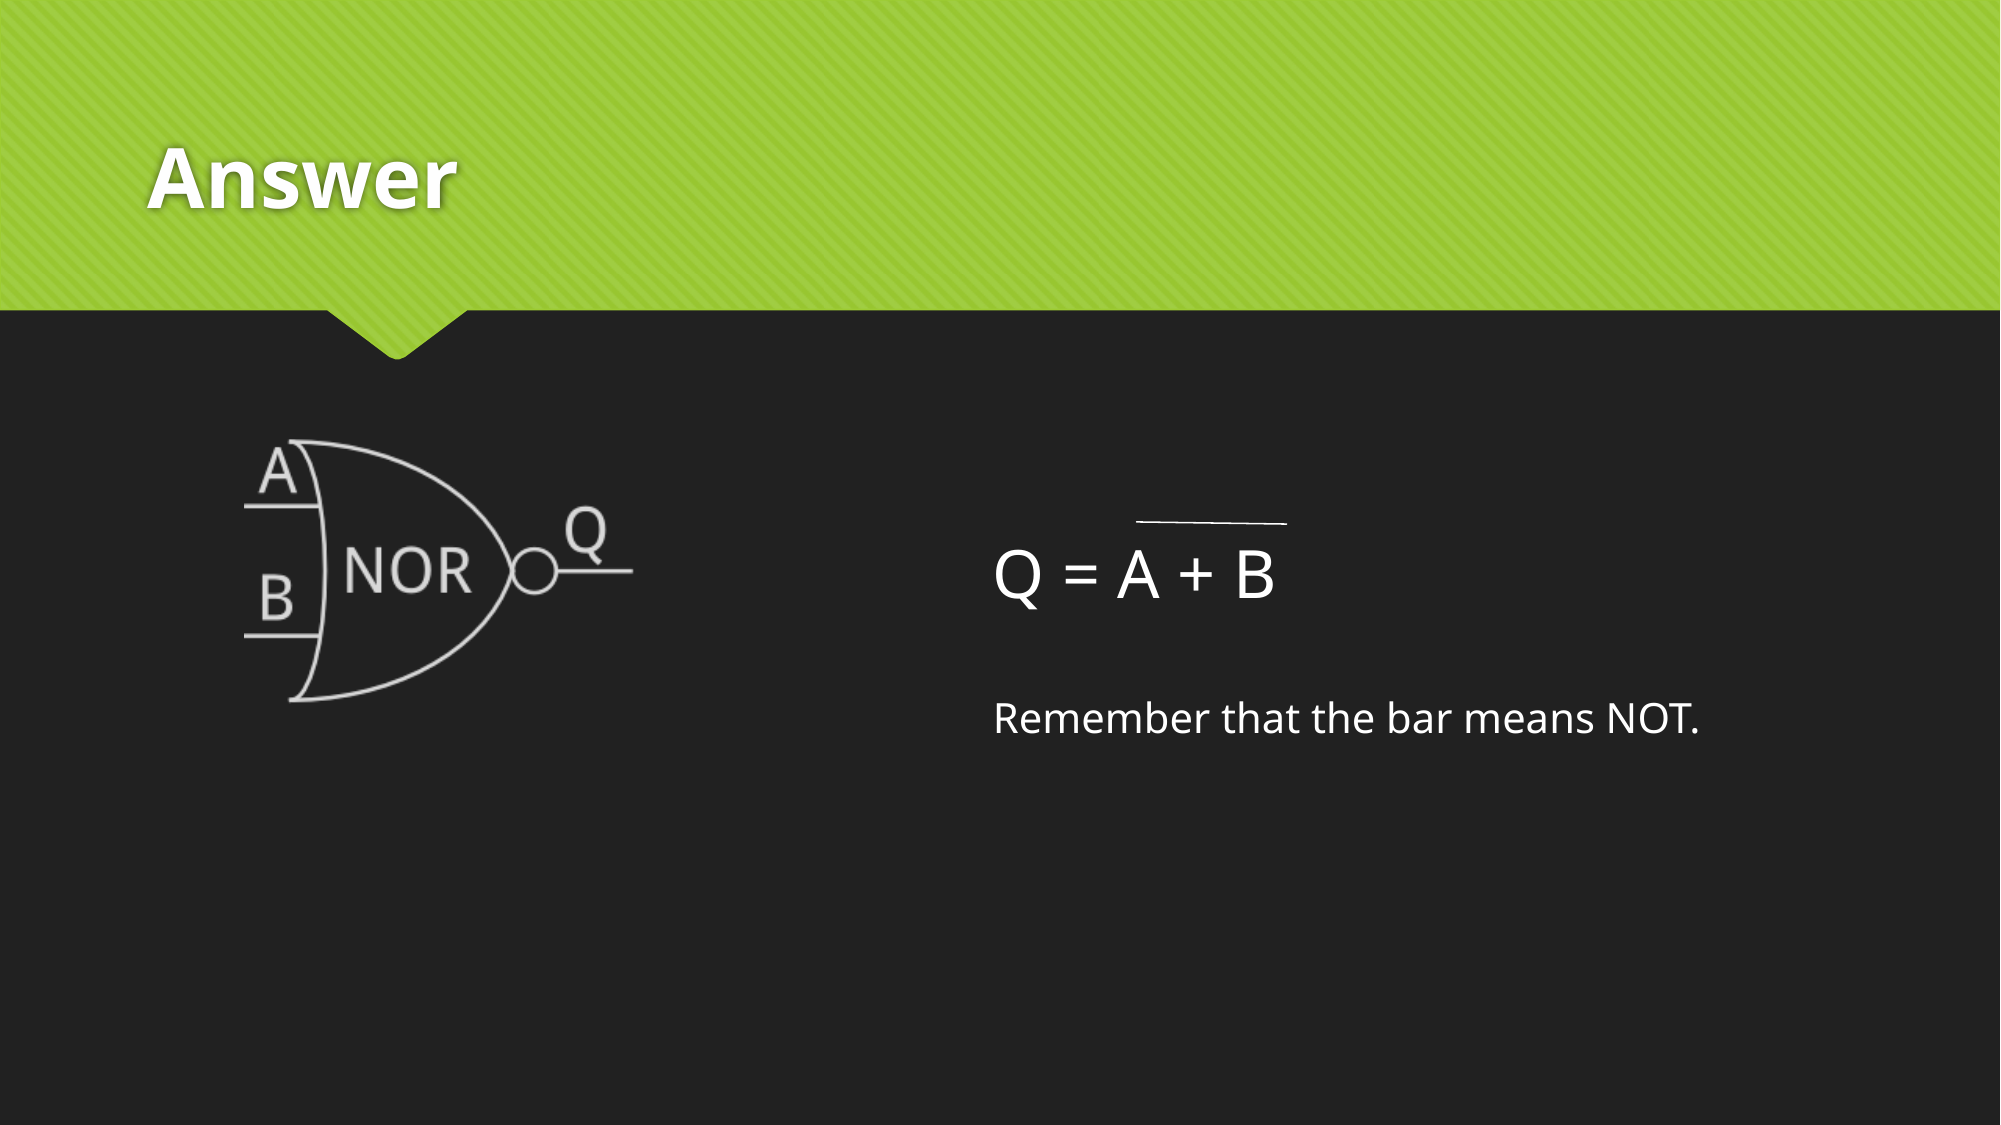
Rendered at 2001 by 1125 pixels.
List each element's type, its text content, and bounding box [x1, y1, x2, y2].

text_box Q = A + B Remember that the bar means NOT. [978, 524, 1868, 749]
picture [232, 429, 639, 715]
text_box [1136, 521, 1287, 525]
title Answer [132, 73, 1868, 233]
